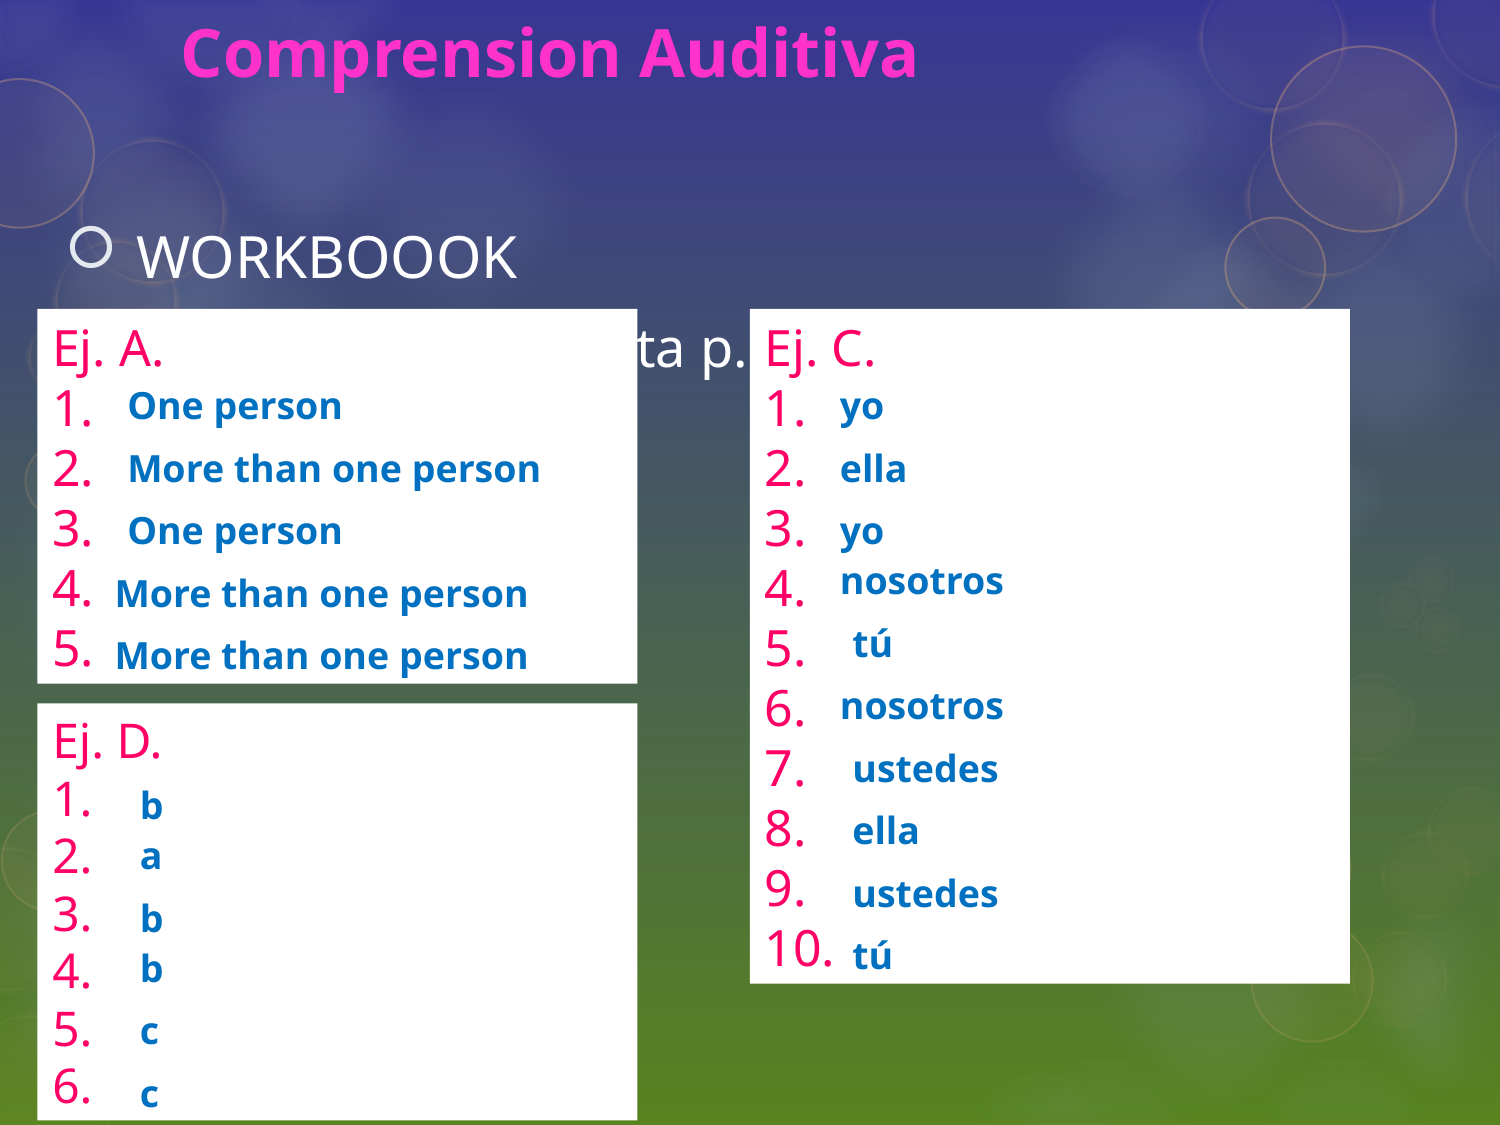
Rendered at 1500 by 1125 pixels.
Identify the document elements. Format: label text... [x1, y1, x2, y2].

text_box More than one person [99, 562, 625, 623]
text_box b [124, 887, 425, 937]
title Comprension Auditiva [165, 0, 1335, 127]
text_box ustedes [837, 862, 1138, 923]
text_box b [124, 774, 425, 824]
text_box nosotros [824, 549, 1125, 610]
text_box Ej. C. 1. 2. 3. 4. 5. 6. 7. 8. 9. 10. [749, 308, 1350, 984]
text_box ella [824, 437, 1125, 498]
text_box tú [837, 924, 1138, 985]
text_box nosotros [824, 674, 1125, 735]
list WORKBOOOK Escucha y completa p. 4.23 [50, 212, 1219, 488]
text_box b [124, 937, 425, 998]
text_box One person [112, 374, 413, 435]
text_box tú [837, 612, 1138, 673]
text_box a [124, 824, 425, 885]
text_box More than one person [99, 624, 625, 685]
text_box ustedes [837, 737, 1138, 798]
text_box One person [112, 499, 413, 560]
text_box Ej. D. 1. 2. 3. 4. 5. 6. [37, 703, 638, 1121]
text_box More than one person [112, 437, 638, 498]
text_box c [124, 1062, 425, 1123]
text_box c [124, 999, 425, 1060]
text_box yo [824, 499, 1125, 549]
text_box yo [824, 374, 1125, 435]
text_box Ej. A. 1. 2. 3. 4. 5. [37, 308, 638, 684]
text_box ella [837, 799, 1138, 860]
